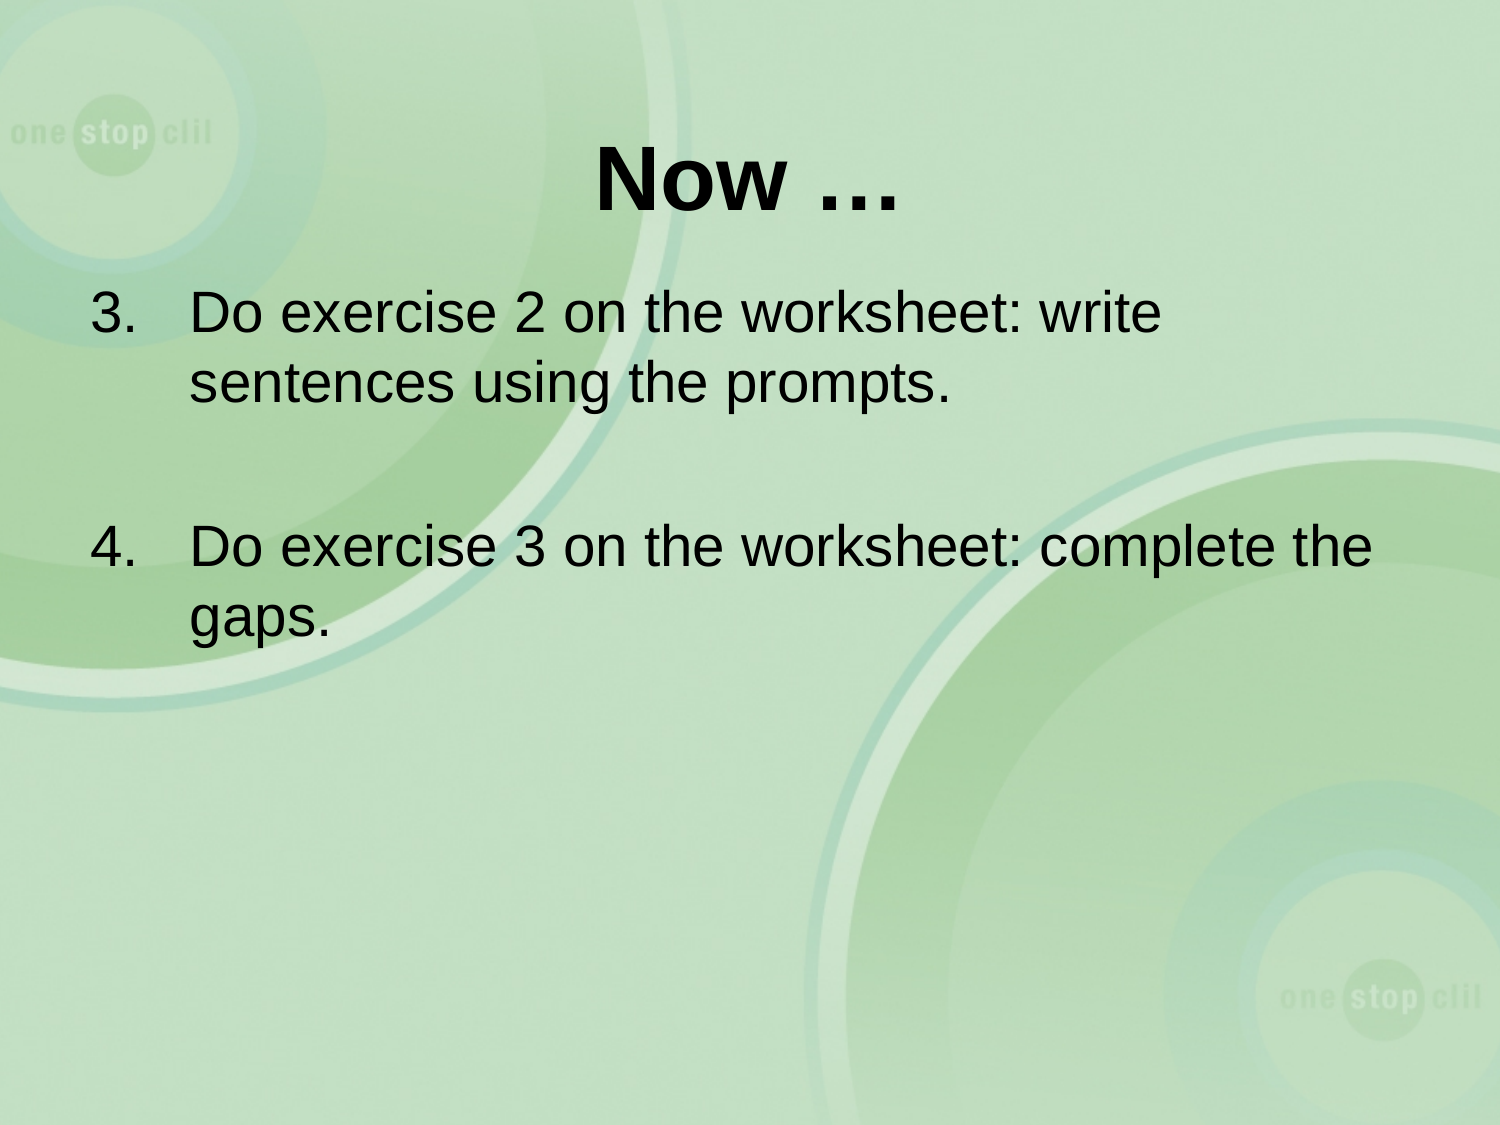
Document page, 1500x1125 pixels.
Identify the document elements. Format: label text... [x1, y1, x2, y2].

picture [0, 0, 1500, 1125]
list Do exercise 2 on the worksheet: write sentences using the prompts. 4. Do exercise 3 on the worksheet: complete the gaps. [75, 267, 1425, 1010]
title Now … [75, 79, 1425, 267]
